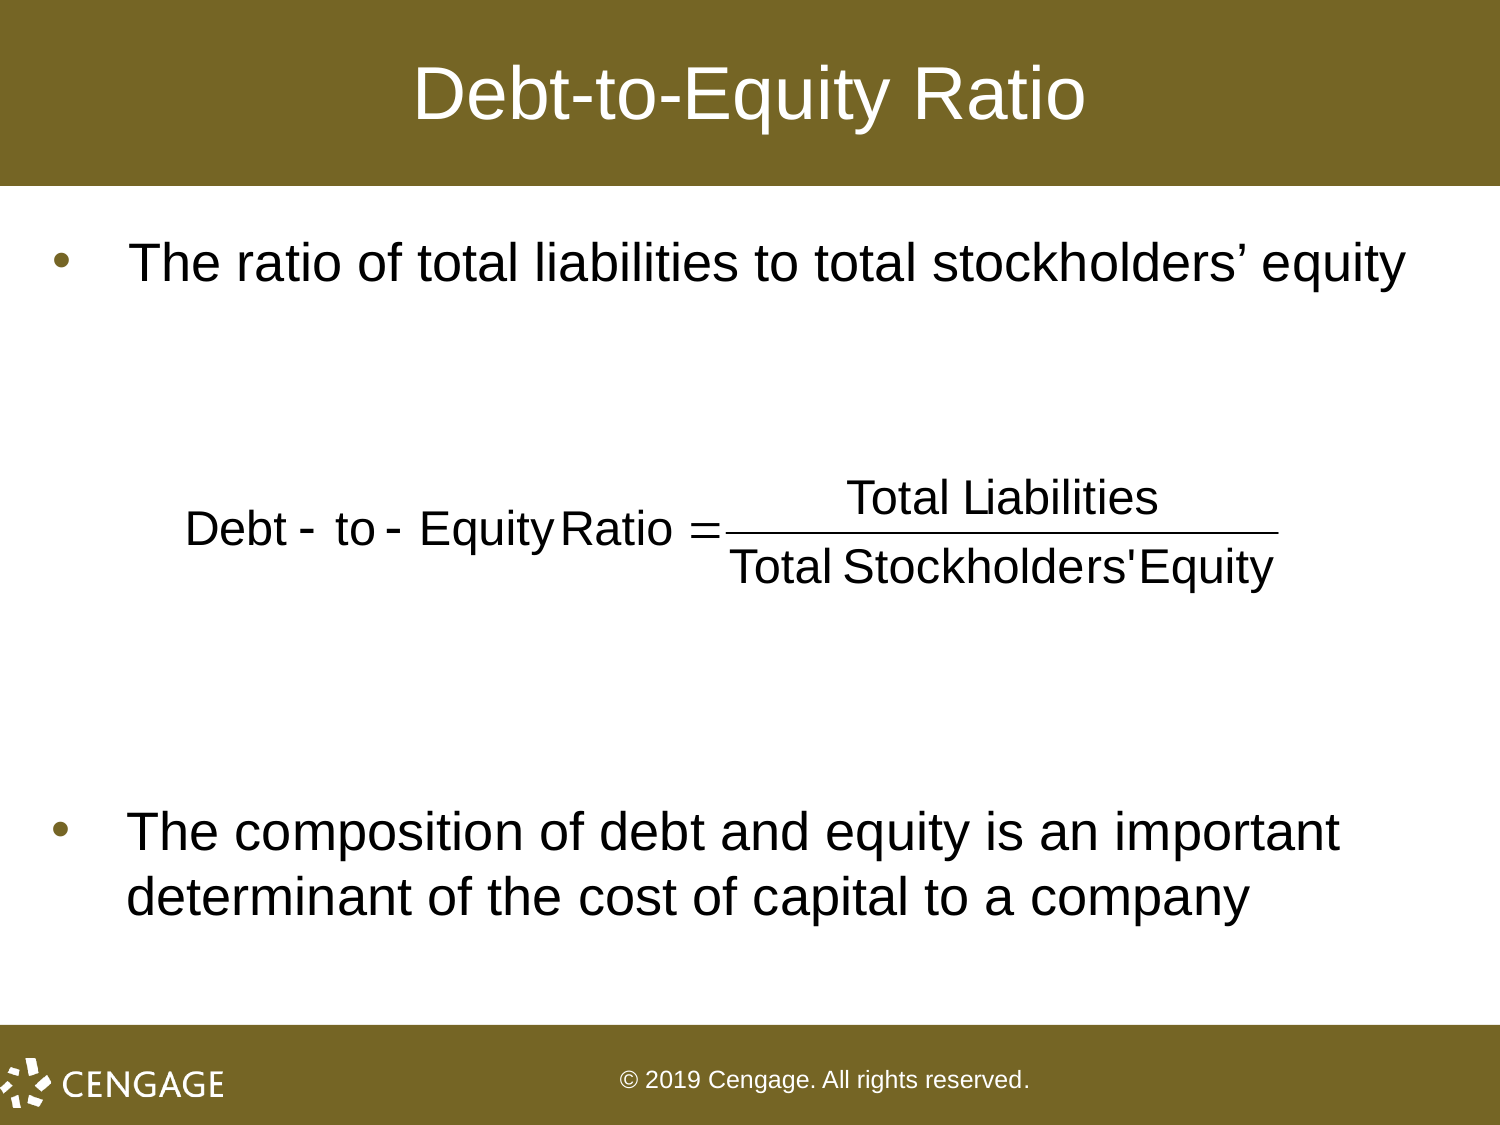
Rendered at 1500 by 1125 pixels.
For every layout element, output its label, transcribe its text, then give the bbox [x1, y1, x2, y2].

title Debt-to-Equity Ratio [7, 4, 1493, 175]
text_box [179, 467, 1289, 603]
list The composition of debt and equity is an important determinant of the cost of capital to a company [36, 789, 1474, 932]
list The ratio of total liabilities to total stockholders’ equity [37, 219, 1475, 314]
picture [0, 1058, 223, 1108]
